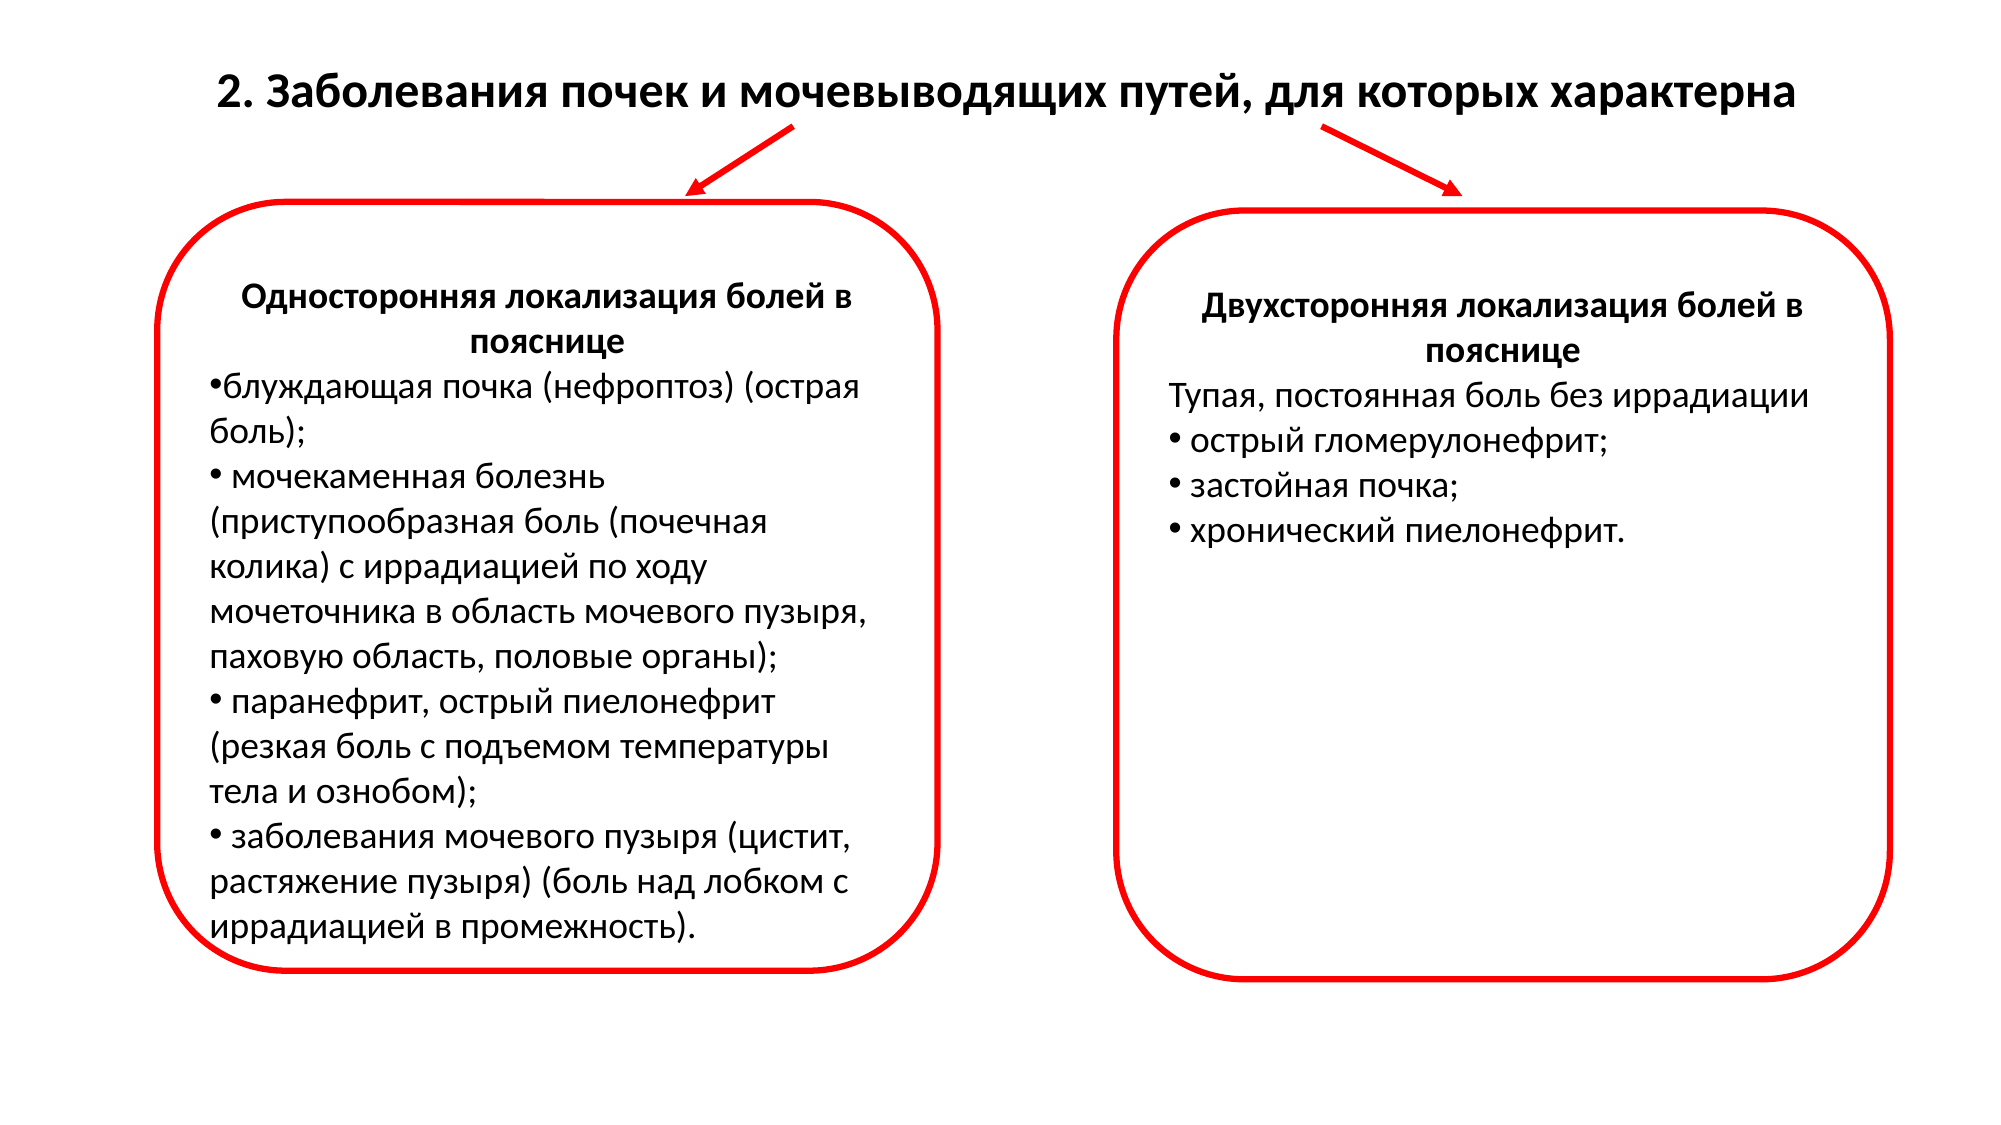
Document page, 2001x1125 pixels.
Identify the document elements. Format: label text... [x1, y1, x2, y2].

text_box Двухсторонняя локализация болей в пояснице Тупая, постоянная боль без иррадиации острый гломерулонефрит; застойная почка; хронический пиелонефрит. [1115, 209, 1891, 981]
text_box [1321, 126, 1463, 197]
text_box 2. Заболевания почек и мочевыводящих путей, для которых характерна [132, 50, 1883, 126]
text_box Односторонняя локализация болей в пояснице блуждающая почка (нефроптоз) (острая боль); мочекаменная болезнь (приступообразная боль (почечная колика) с иррадиацией по ходу мочеточника в область мочевого пузыря, паховую область, половые органы); паранефрит, острый пиелонефрит (резкая боль с подъемом температуры тела и ознобом); заболевания мочевого пузыря (цистит, растяжение пузыря) (боль над лобком с иррадиацией в промежность). [156, 200, 939, 972]
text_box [685, 126, 794, 197]
